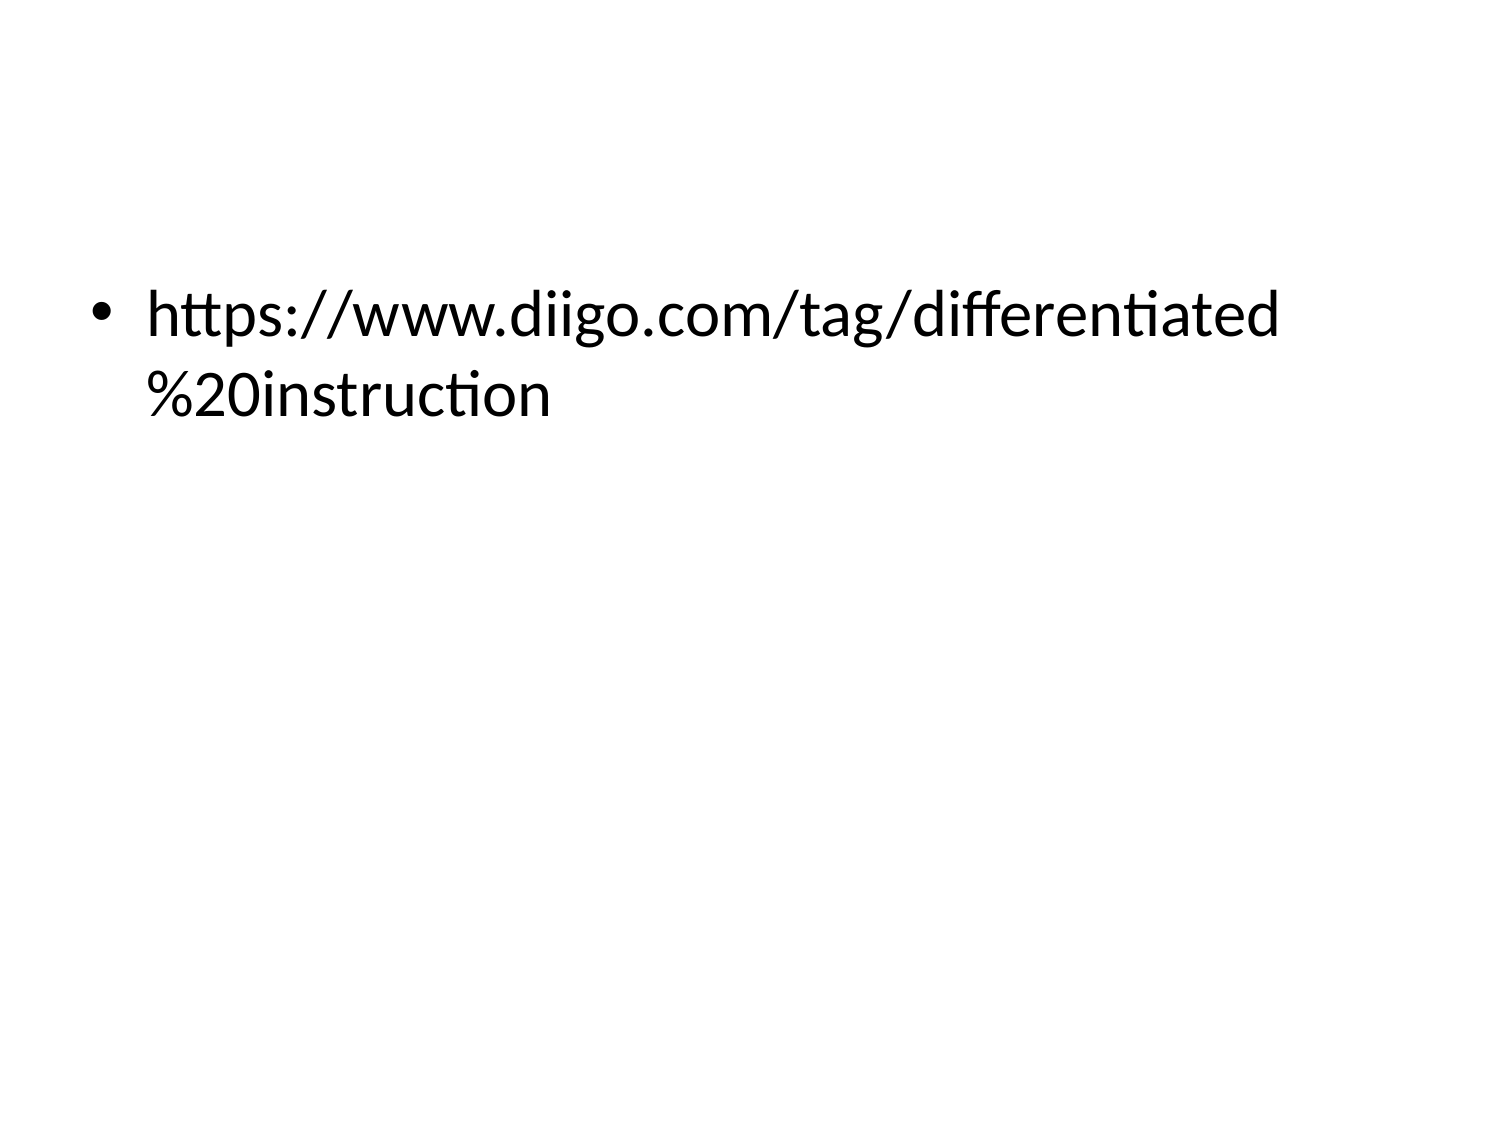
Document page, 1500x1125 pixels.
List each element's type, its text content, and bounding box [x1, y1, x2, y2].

list https://www.diigo.com/tag/differentiated%20instruction [75, 262, 1425, 1005]
